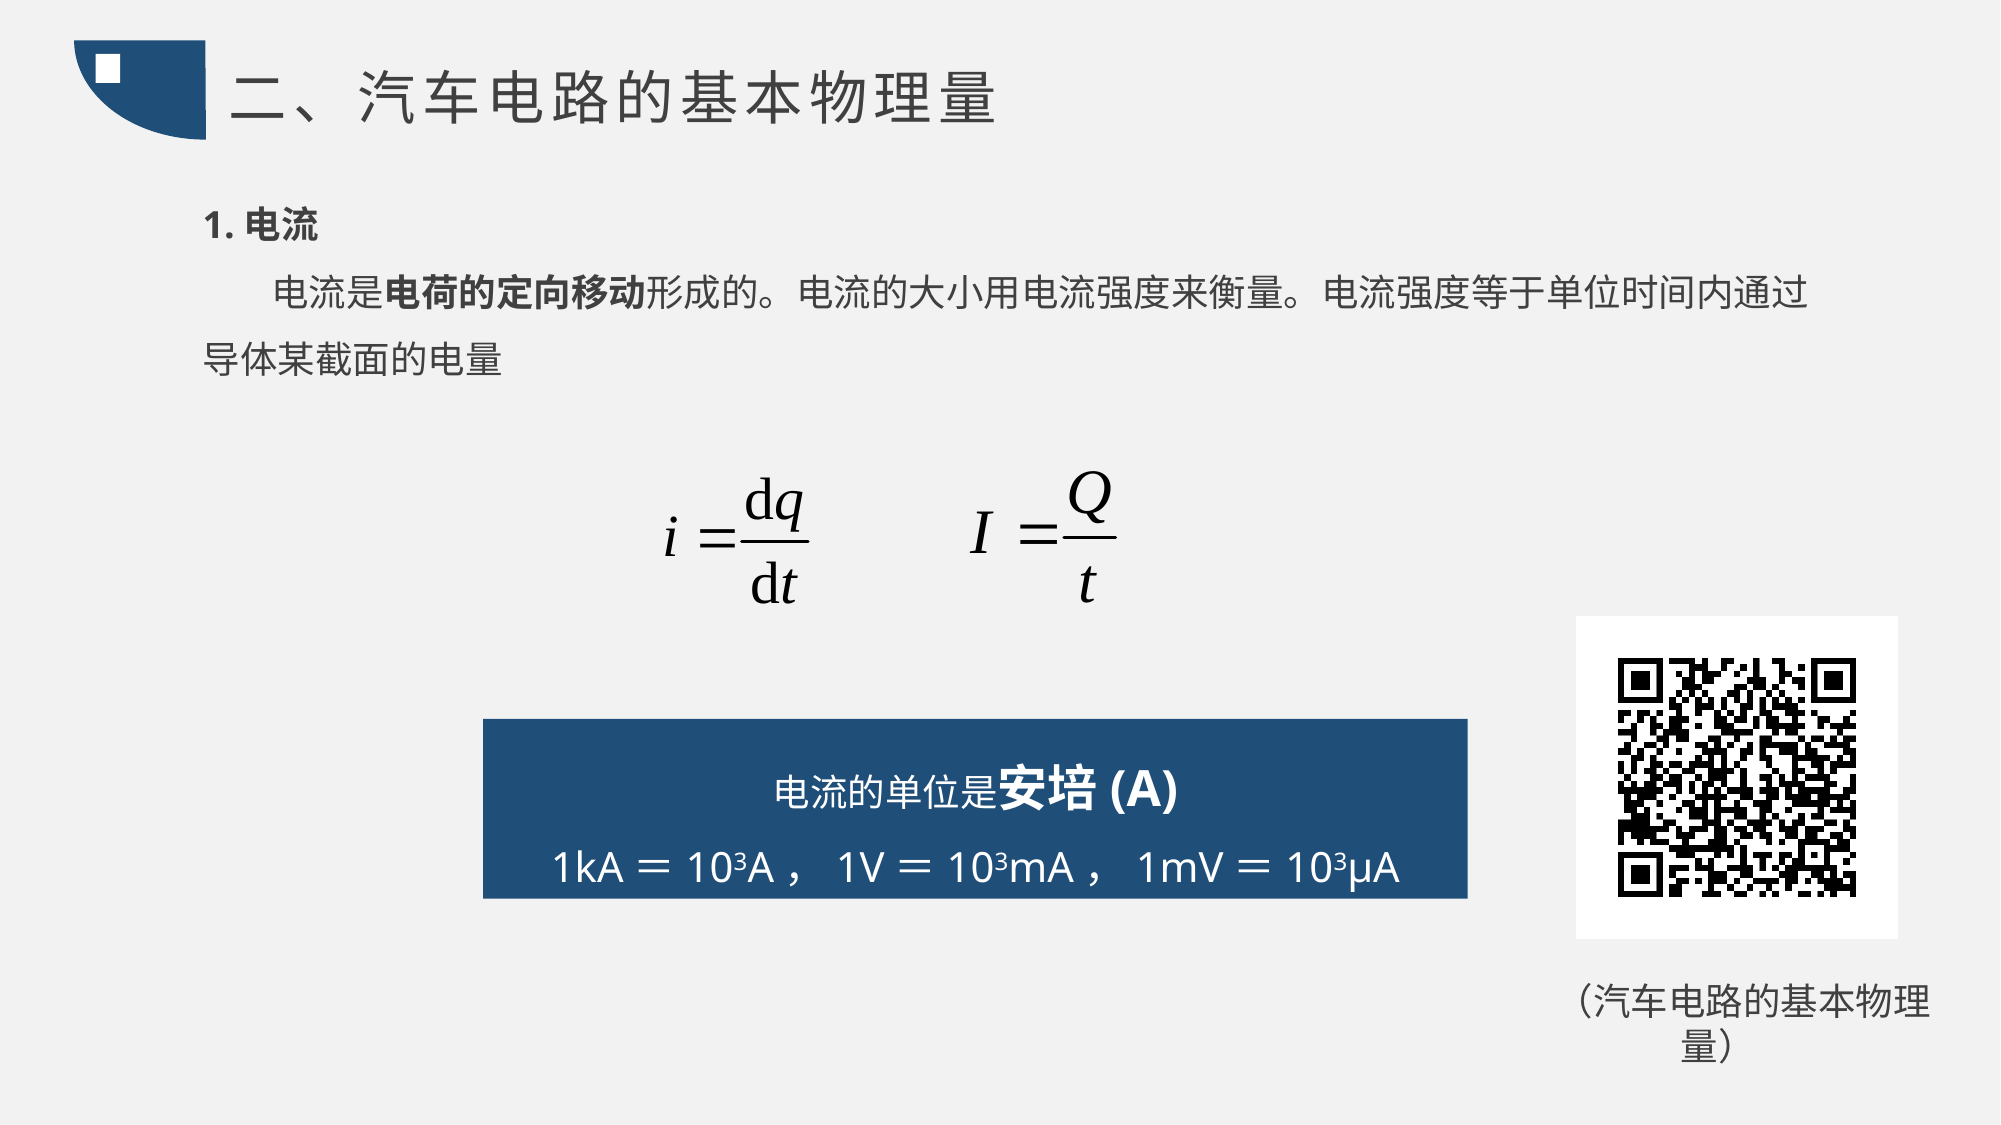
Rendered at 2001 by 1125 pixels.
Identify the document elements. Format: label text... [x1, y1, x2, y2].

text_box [959, 452, 1129, 617]
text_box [655, 462, 820, 617]
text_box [74, 0, 1070, 140]
text_box （汽车电路的基本物理量） [1467, 970, 1969, 1076]
text_box 1.电流 电流是电荷的定向移动形成的。电流的大小用电流强度来衡量。电流强度等于单位时间内通过导体某截面的电量 [187, 171, 1834, 389]
text_box 电流的单位是安培(A) 1kA＝103A，1V＝103mA，1mV＝103μA [483, 718, 1468, 899]
picture [1576, 616, 1898, 939]
